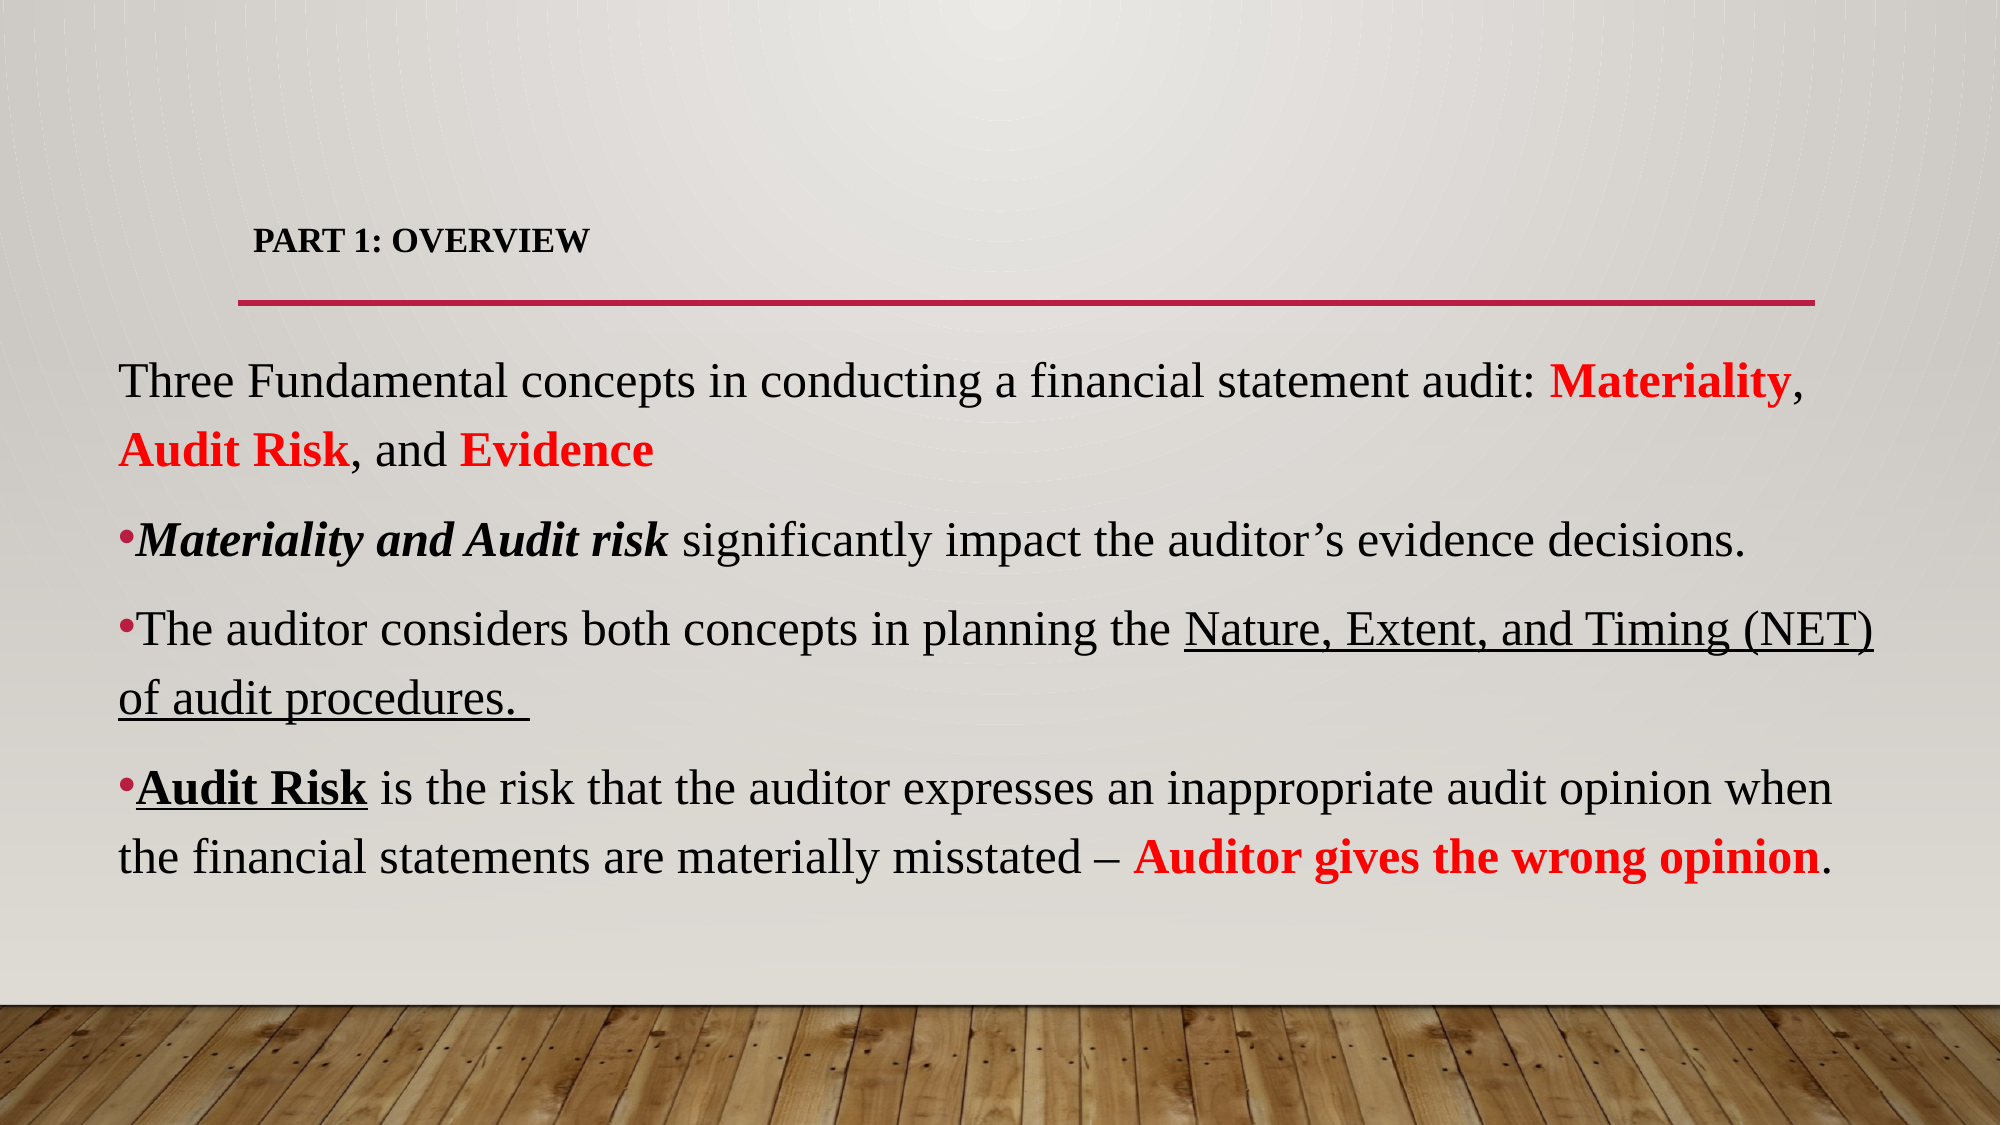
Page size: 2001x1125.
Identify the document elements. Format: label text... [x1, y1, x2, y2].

picture [0, 1005, 2000, 1125]
title Part 1: Overview [238, 203, 1814, 305]
list Three Fundamental concepts in conducting a financial statement audit: Materiality, Audit Risk, and Evidence Materiality and Audit risk significantly impact the auditor’s evidence decisions. The auditor considers both concepts in planning the Nature, Extent, and Timing (NET) of audit procedures. Audit Risk is the risk that the auditor expresses an inappropriate audit opinion when the financial statements are materially misstated – Auditor gives the wrong opinion. [103, 330, 1905, 992]
